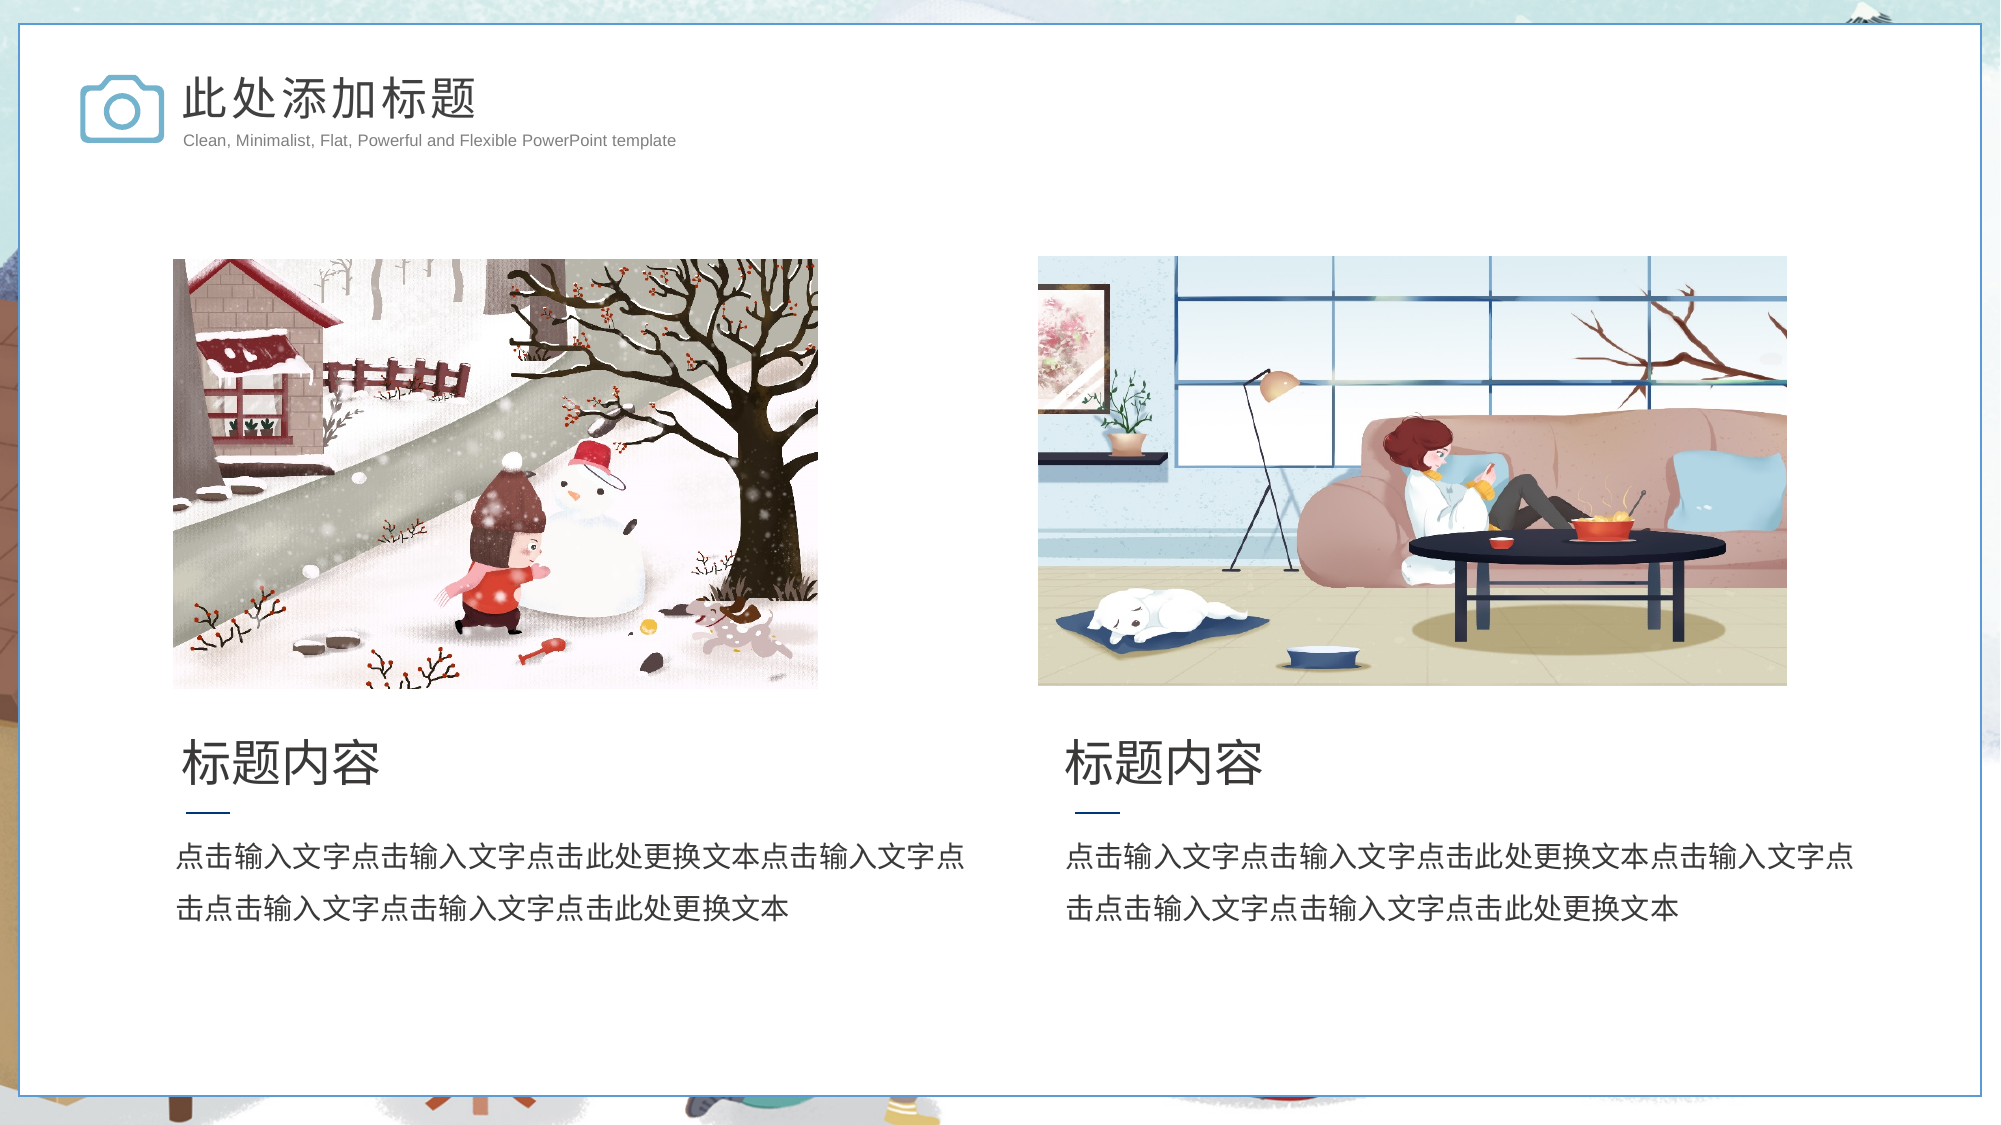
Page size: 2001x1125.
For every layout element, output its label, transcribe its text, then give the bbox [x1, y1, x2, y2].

text_box 标题内容 [1049, 723, 1280, 799]
text_box 标题内容 [166, 723, 396, 799]
text_box 点击输入文字点击输入文字点击此处更换文本点击输入文字点击点击输入文字点击输入文字点击此处更换文本 [1050, 813, 1889, 986]
text_box 点击输入文字点击输入文字点击此处更换文本点击输入文字点击点击输入文字点击输入文字点击此处更换文本 [161, 813, 999, 986]
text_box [168, 64, 983, 155]
text_box [80, 74, 165, 143]
picture [0, 0, 2001, 1125]
